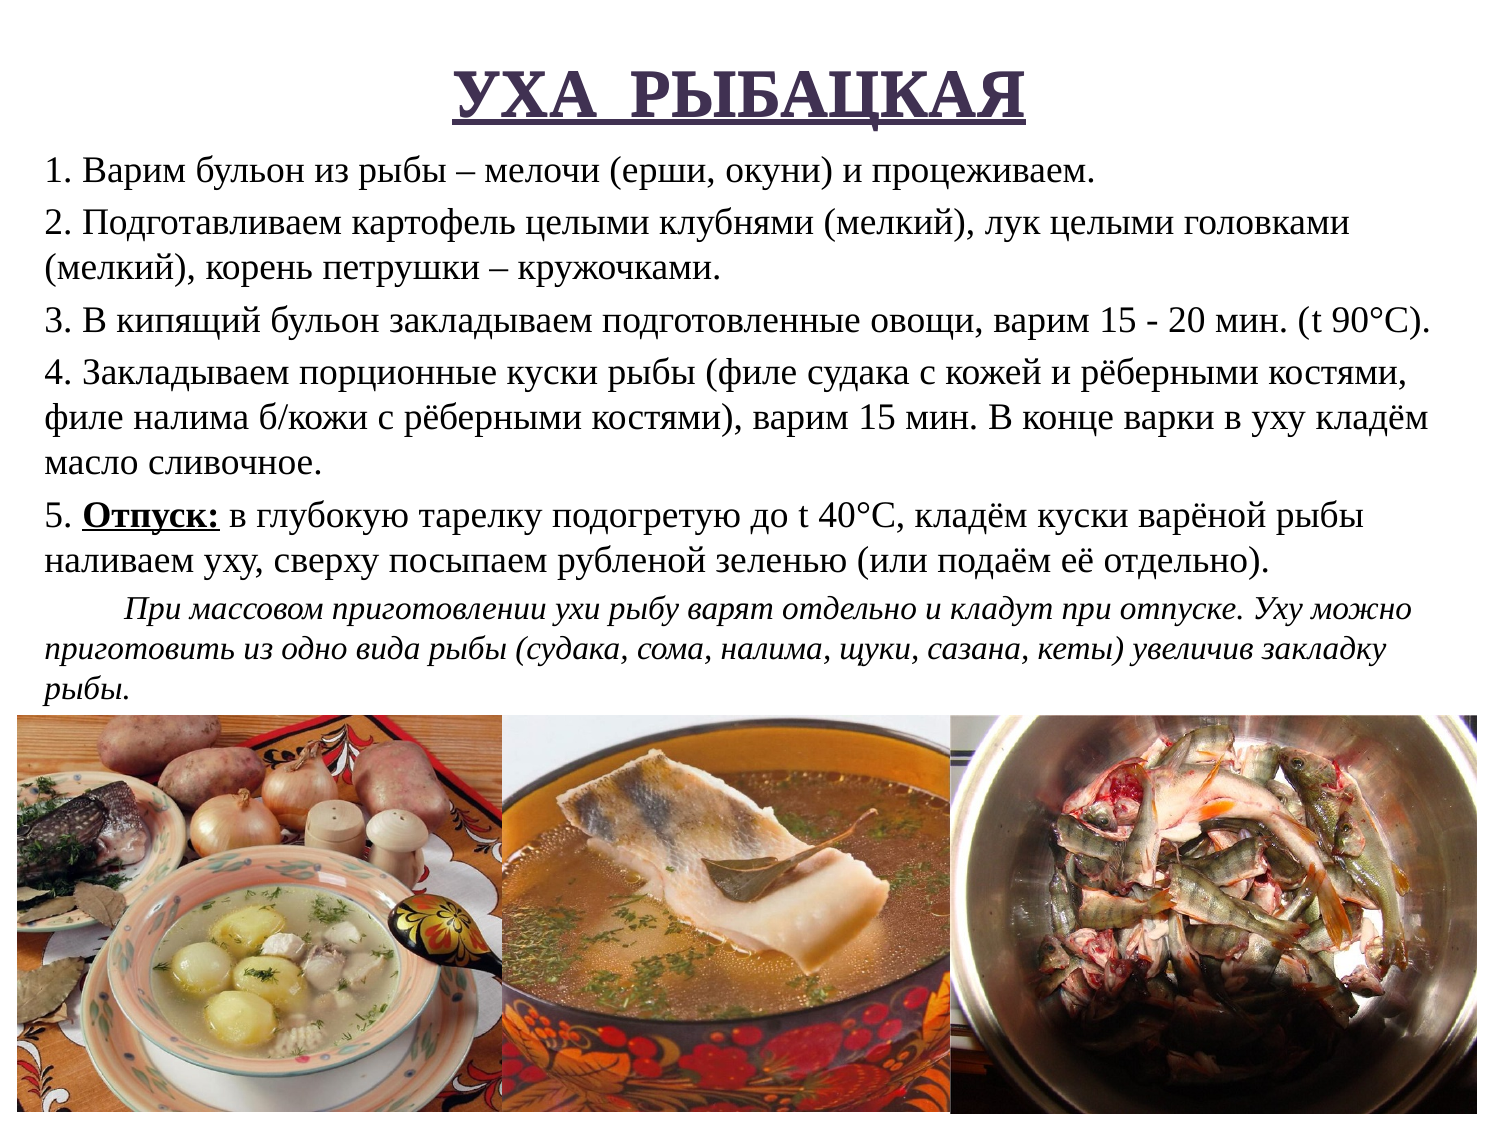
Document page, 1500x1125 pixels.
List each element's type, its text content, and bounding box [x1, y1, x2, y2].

text_box УХА РЫБАЦКАЯ [53, 42, 1425, 135]
list 1. Варим бульон из рыбы – мелочи (ерши, окуни) и процеживаем. 2. Подготавливаем картофель целыми клубнями (мелкий), лук целыми головками (мелкий), корень петрушки – кружочками. 3. В кипящий бульон закладываем подготовленные овощи, варим 15 - 20 мин. (t 90°C). 4. Закладываем порционные куски рыбы (филе судака с кожей и рёберными костями, филе налима б/кожи с рёберными костями), варим 15 мин. В конце варки в уху кладём масло сливочное. 5. Отпуск: в глубокую тарелку подогретую до t 40°C, кладём куски варёной рыбы наливаем уху, сверху посыпаем рубленой зеленью (или подаём её отдельно). При массовом приготовлении ухи рыбу варят отдельно и кладут при отпуске. Уху можно приготовить из одно вида рыбы (судака, сома, налима, щуки, сазана, кеты) увеличив закладку рыбы. [29, 137, 1471, 714]
picture [17, 715, 1478, 1115]
